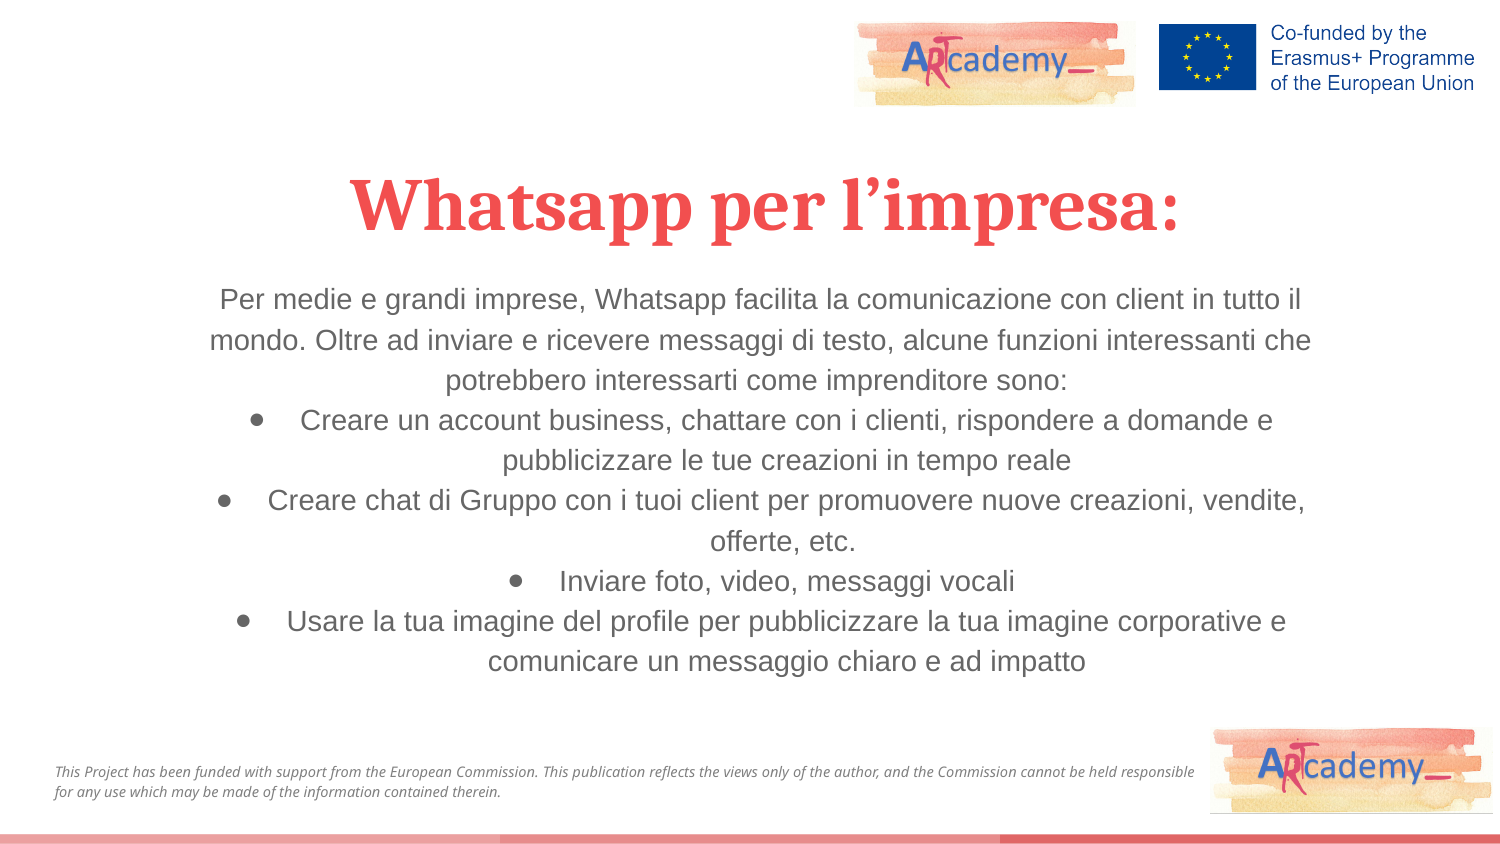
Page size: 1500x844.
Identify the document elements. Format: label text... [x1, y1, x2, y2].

title Whatsapp per l’impresa: [180, 53, 1352, 261]
text_box This Project has been funded with support from the European Commission. This publication reflects the views only of the author, and the Commission cannot be held responsible for any use which may be made of the information contained therein. [39, 754, 1205, 799]
list Per medie e grandi imprese, Whatsapp facilita la comunicazione con client in tutto il mondo. Oltre ad inviare e ricevere messaggi di testo, alcune funzioni interessanti che potrebbero interessarti come imprenditore sono: Creare un account business, chattare con i clienti, rispondere a domande e pubblicizzare le tue creazioni in tempo reale Creare chat di Gruppo con i tuoi client per promuovere nuove creazioni, vendite, offerte, etc. Inviare foto, video, messaggi vocali Usare la tua imagine del profile per pubblicizzare la tua imagine corporative e comunicare un messaggio chiaro e ad impatto [164, 260, 1336, 666]
picture [1210, 709, 1493, 844]
picture [1158, 24, 1474, 94]
picture [854, 2, 1137, 138]
